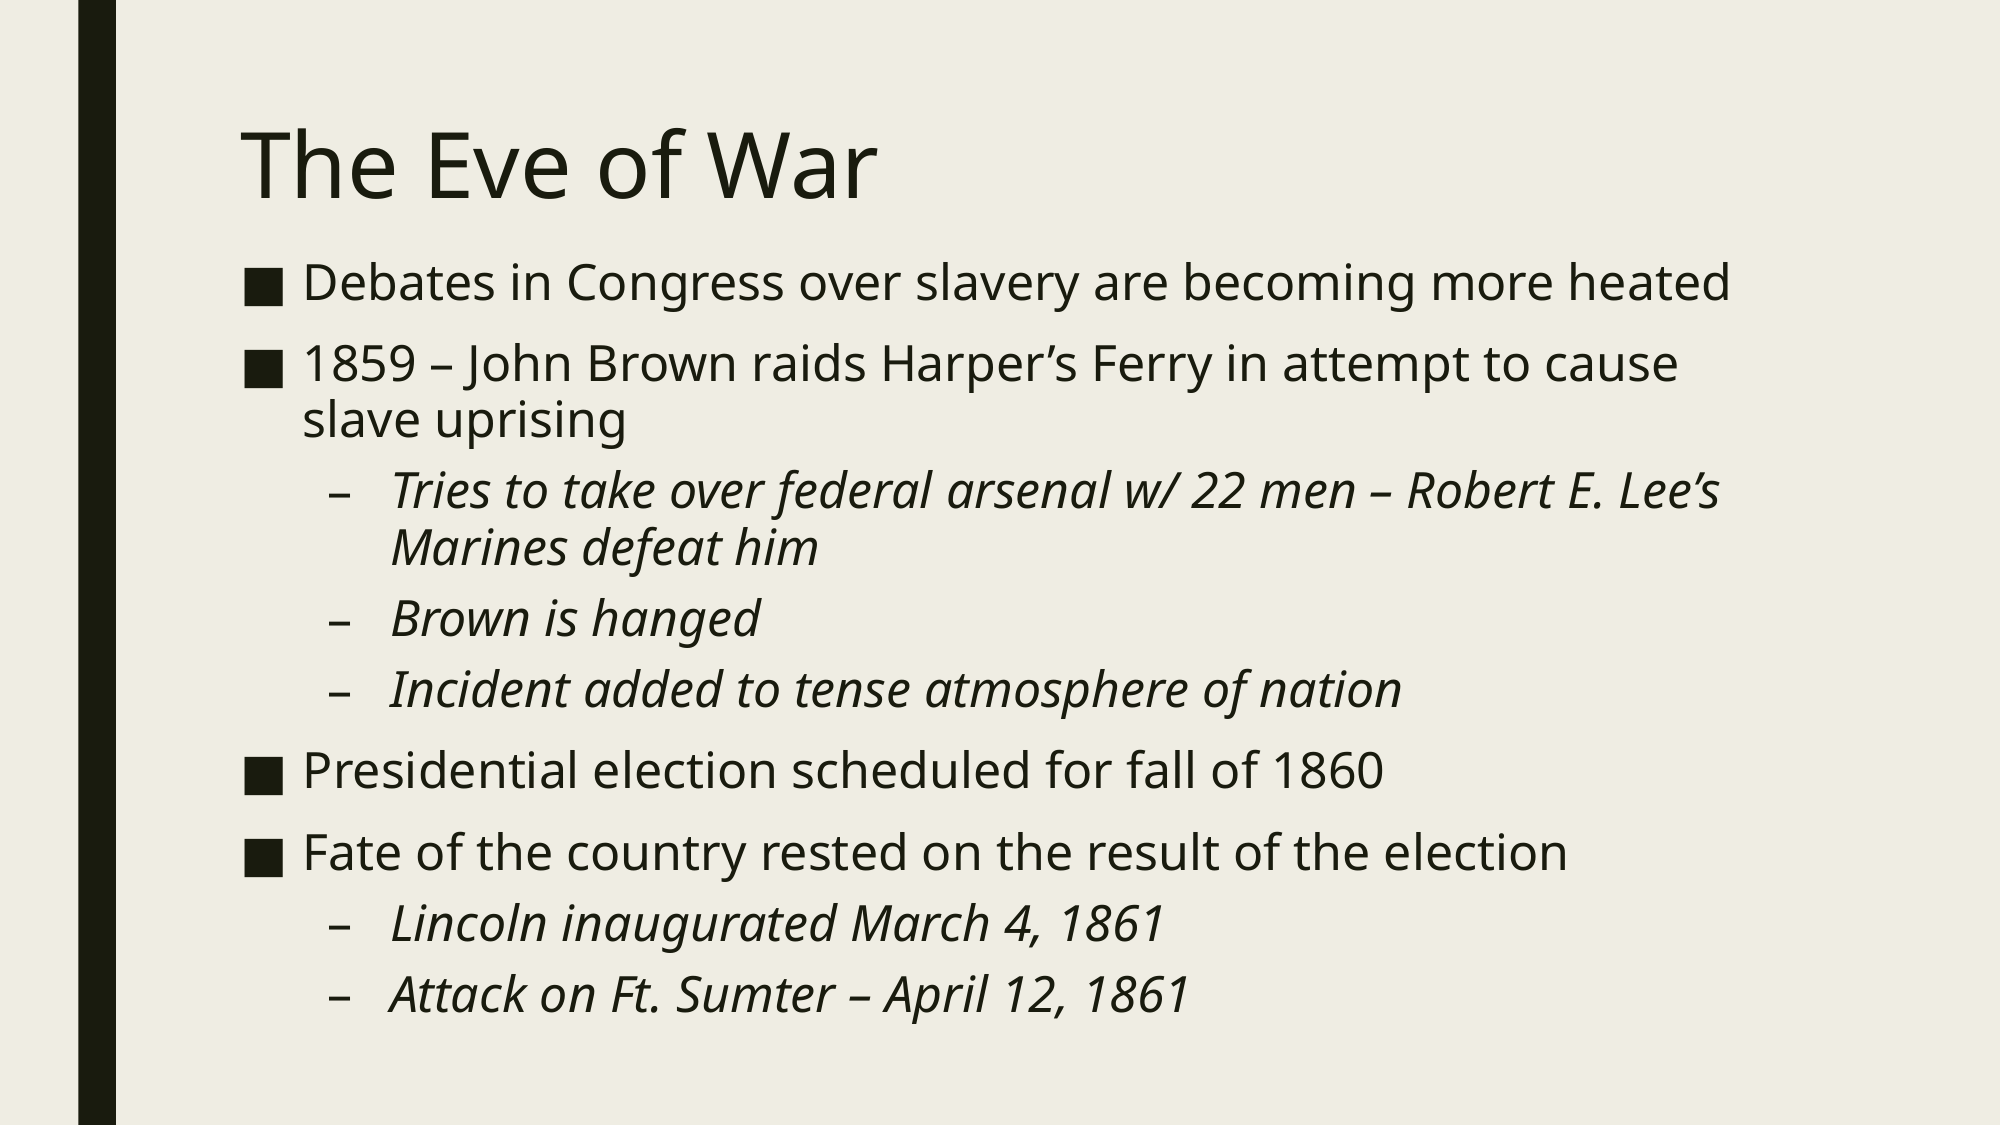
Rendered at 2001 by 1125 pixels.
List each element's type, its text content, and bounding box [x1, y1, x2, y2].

title The Eve of War [225, 112, 1800, 247]
list Debates in Congress over slavery are becoming more heated 1859 – John Brown raids Harper’s Ferry in attempt to cause slave uprising Tries to take over federal arsenal w/ 22 men – Robert E. Lee’s Marines defeat him Brown is hanged Incident added to tense atmosphere of nation Presidential election scheduled for fall of 1860 Fate of the country rested on the result of the election Lincoln inaugurated March 4, 1861 Attack on Ft. Sumter – April 12, 1861 [225, 247, 1800, 1125]
